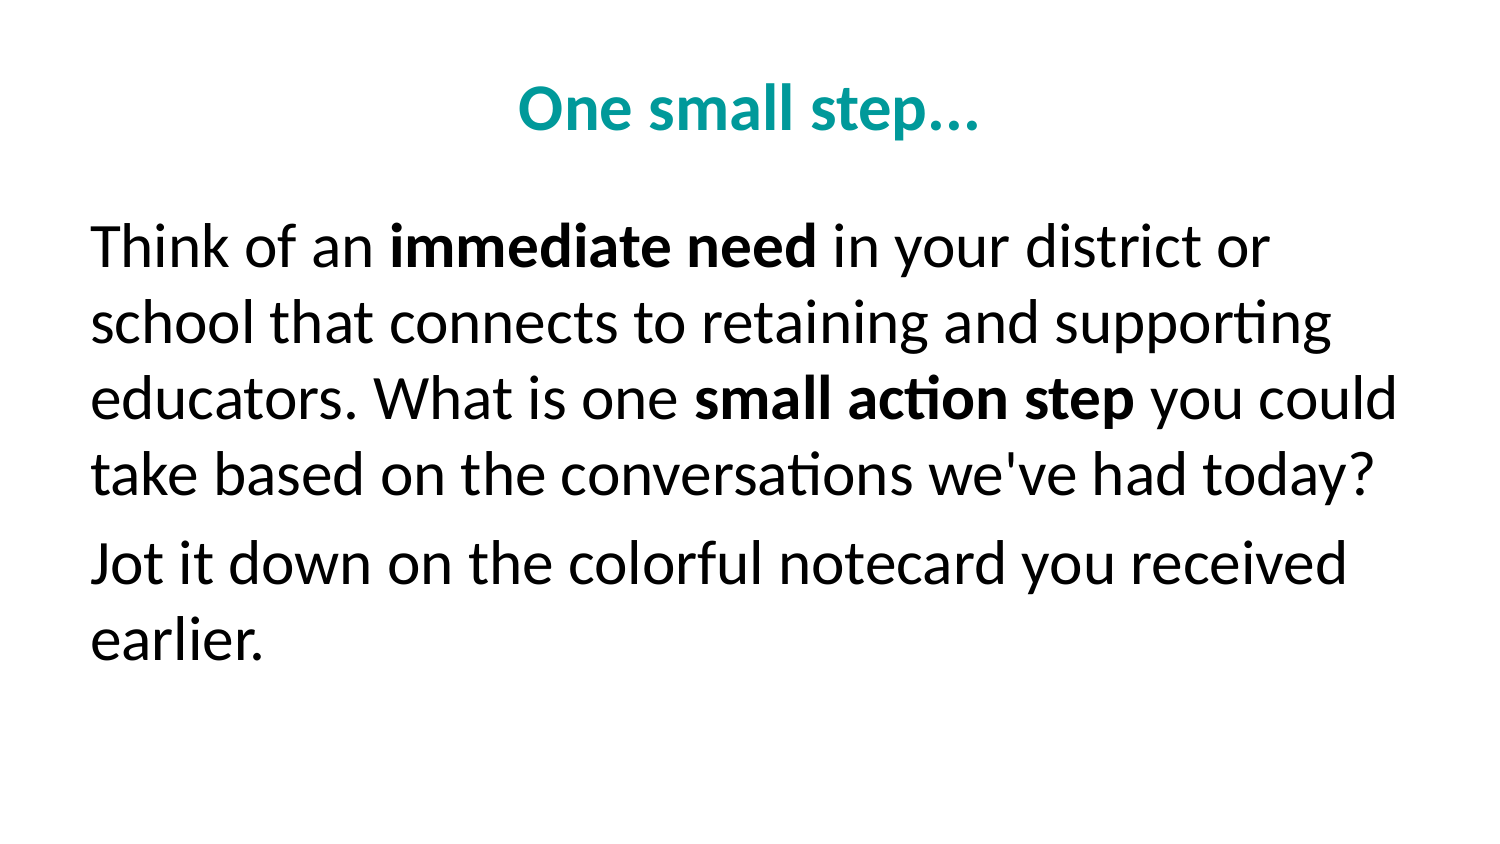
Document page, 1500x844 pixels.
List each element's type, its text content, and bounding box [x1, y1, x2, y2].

list Think of an immediate need in your district or school that connects to retaining and supporting educators. What is one small action step you could take based on the conversations we've had today? Jot it down on the colorful notecard you received earlier. [75, 196, 1425, 754]
title One small step... [75, 33, 1425, 175]
